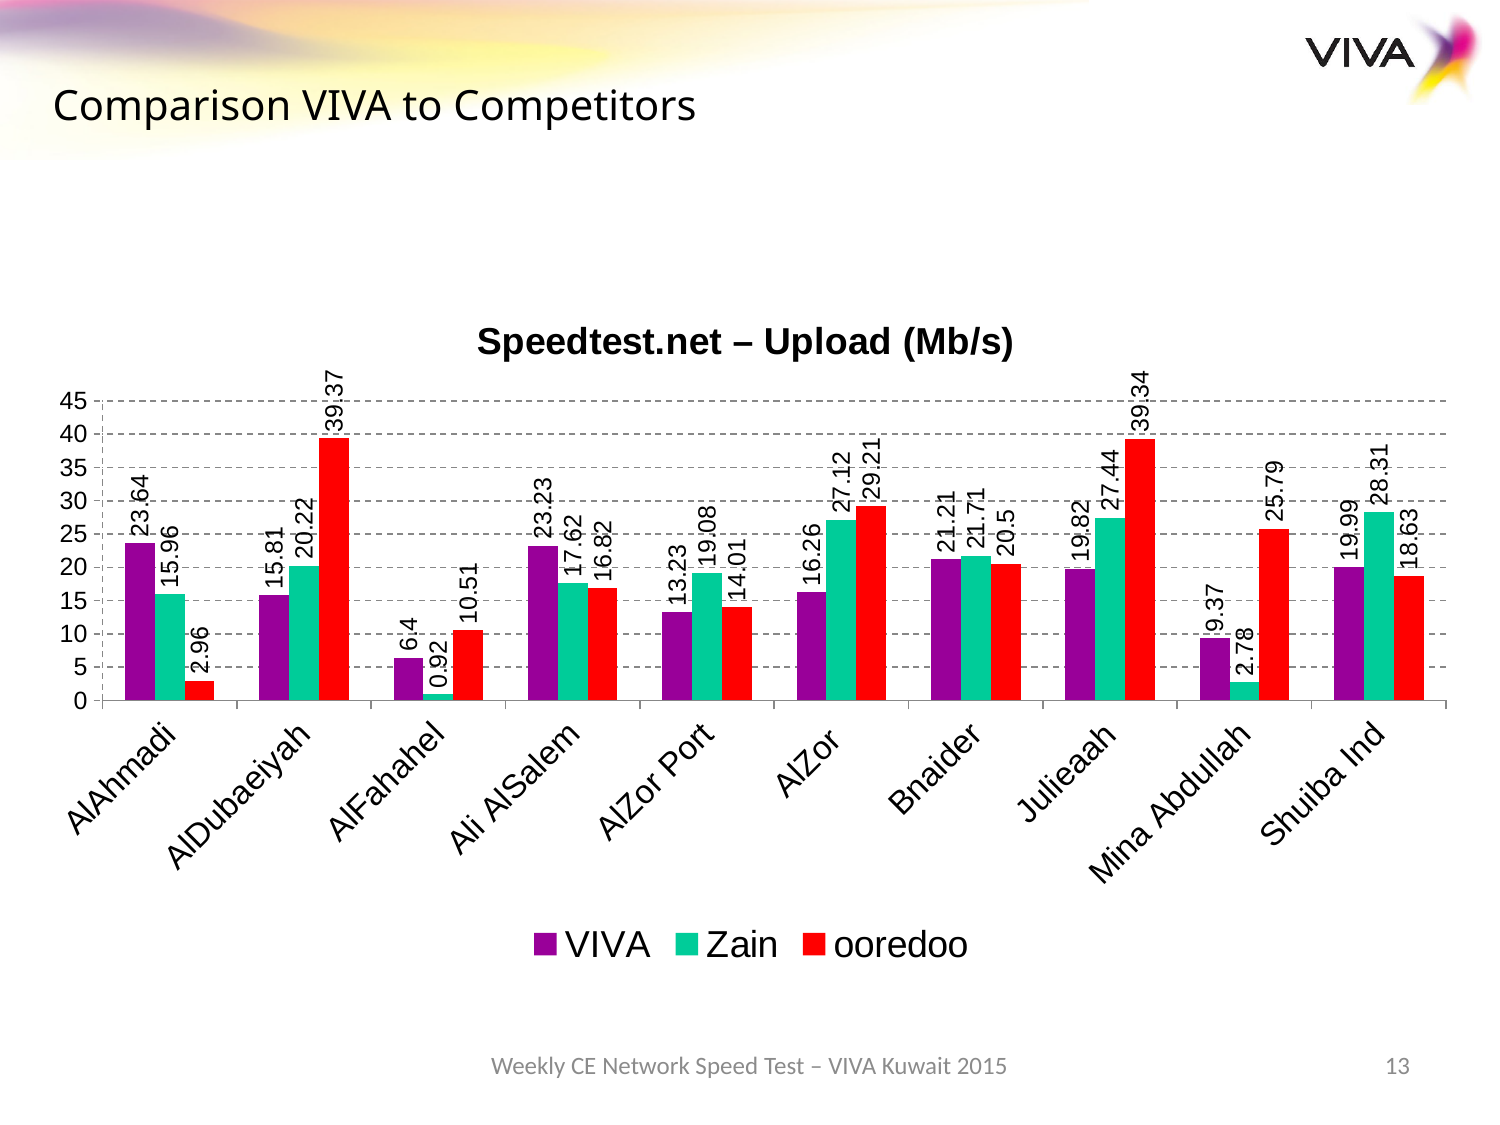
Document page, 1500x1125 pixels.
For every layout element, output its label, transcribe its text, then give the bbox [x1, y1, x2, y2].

text_box 13 [1074, 1042, 1425, 1103]
picture [0, 0, 1089, 160]
text_box Weekly CE Network Speed Test – VIVA Kuwait 2015 [205, 1042, 1074, 1103]
text_box Comparison VIVA to Competitors [37, 24, 1278, 184]
chart [27, 287, 1476, 974]
picture [1300, 12, 1485, 105]
